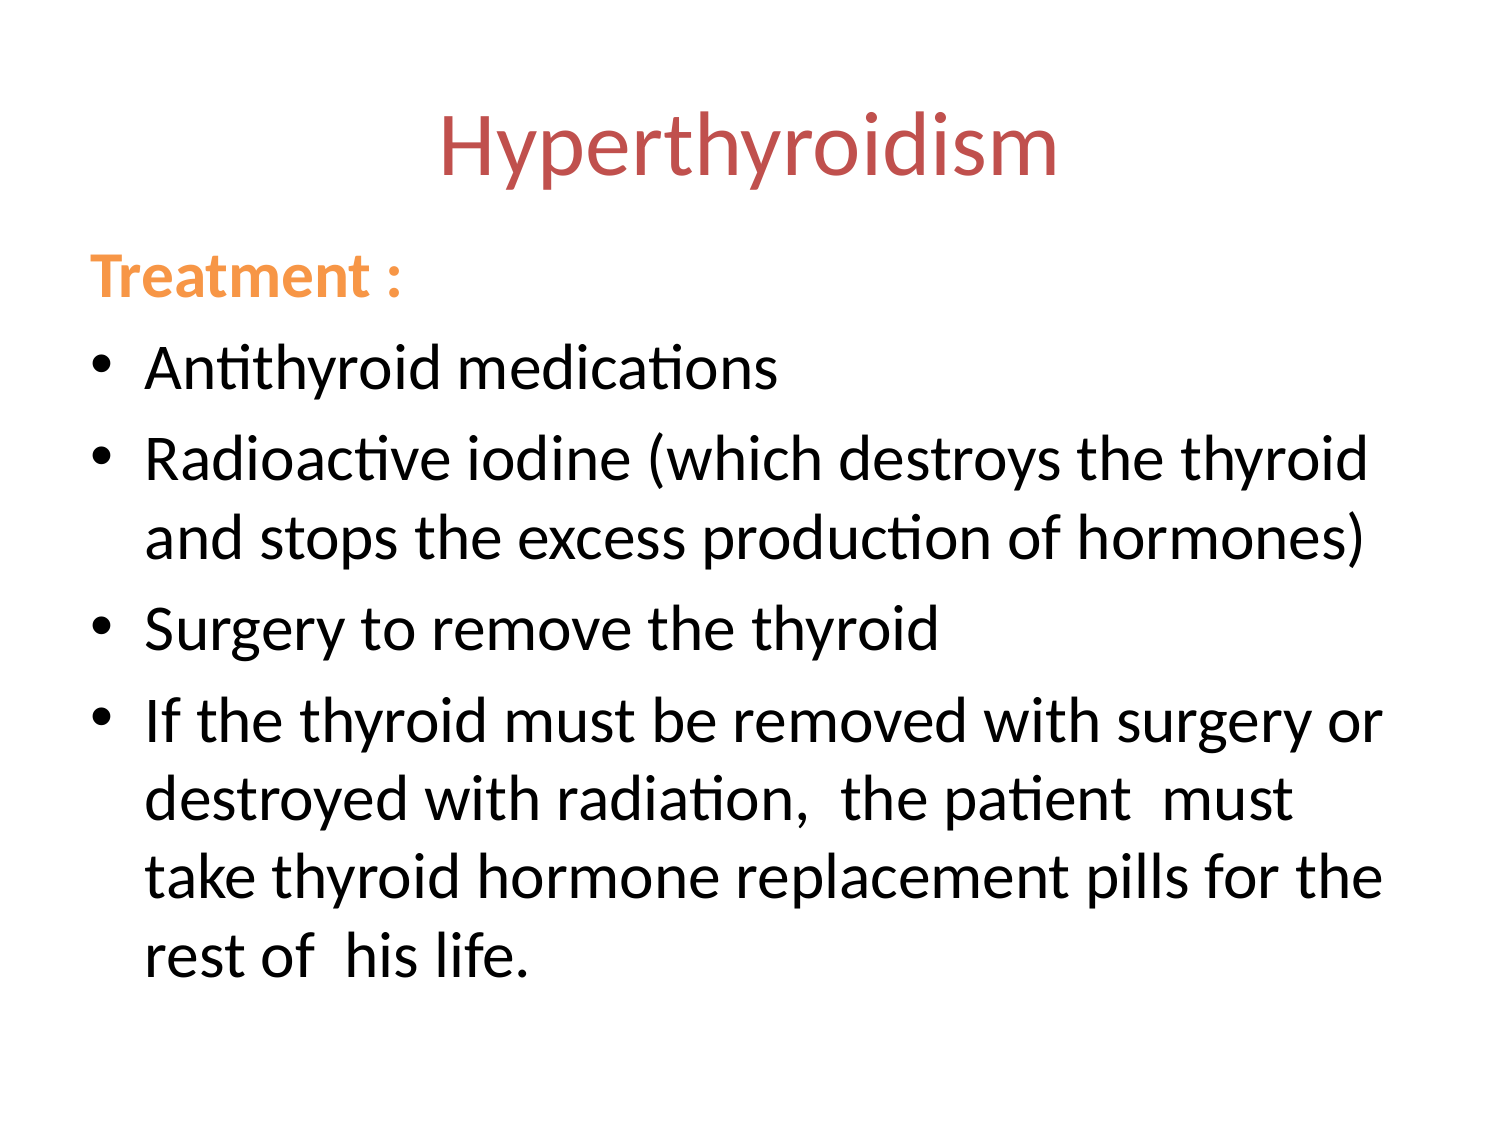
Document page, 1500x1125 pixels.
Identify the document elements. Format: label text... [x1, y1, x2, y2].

title Hyperthyroidism [75, 45, 1425, 233]
list Treatment : Antithyroid medications Radioactive iodine (which destroys the thyroid and stops the excess production of hormones) Surgery to remove the thyroid If the thyroid must be removed with surgery or destroyed with radiation, the patient must take thyroid hormone replacement pills for the rest of his life. [75, 233, 1425, 1005]
